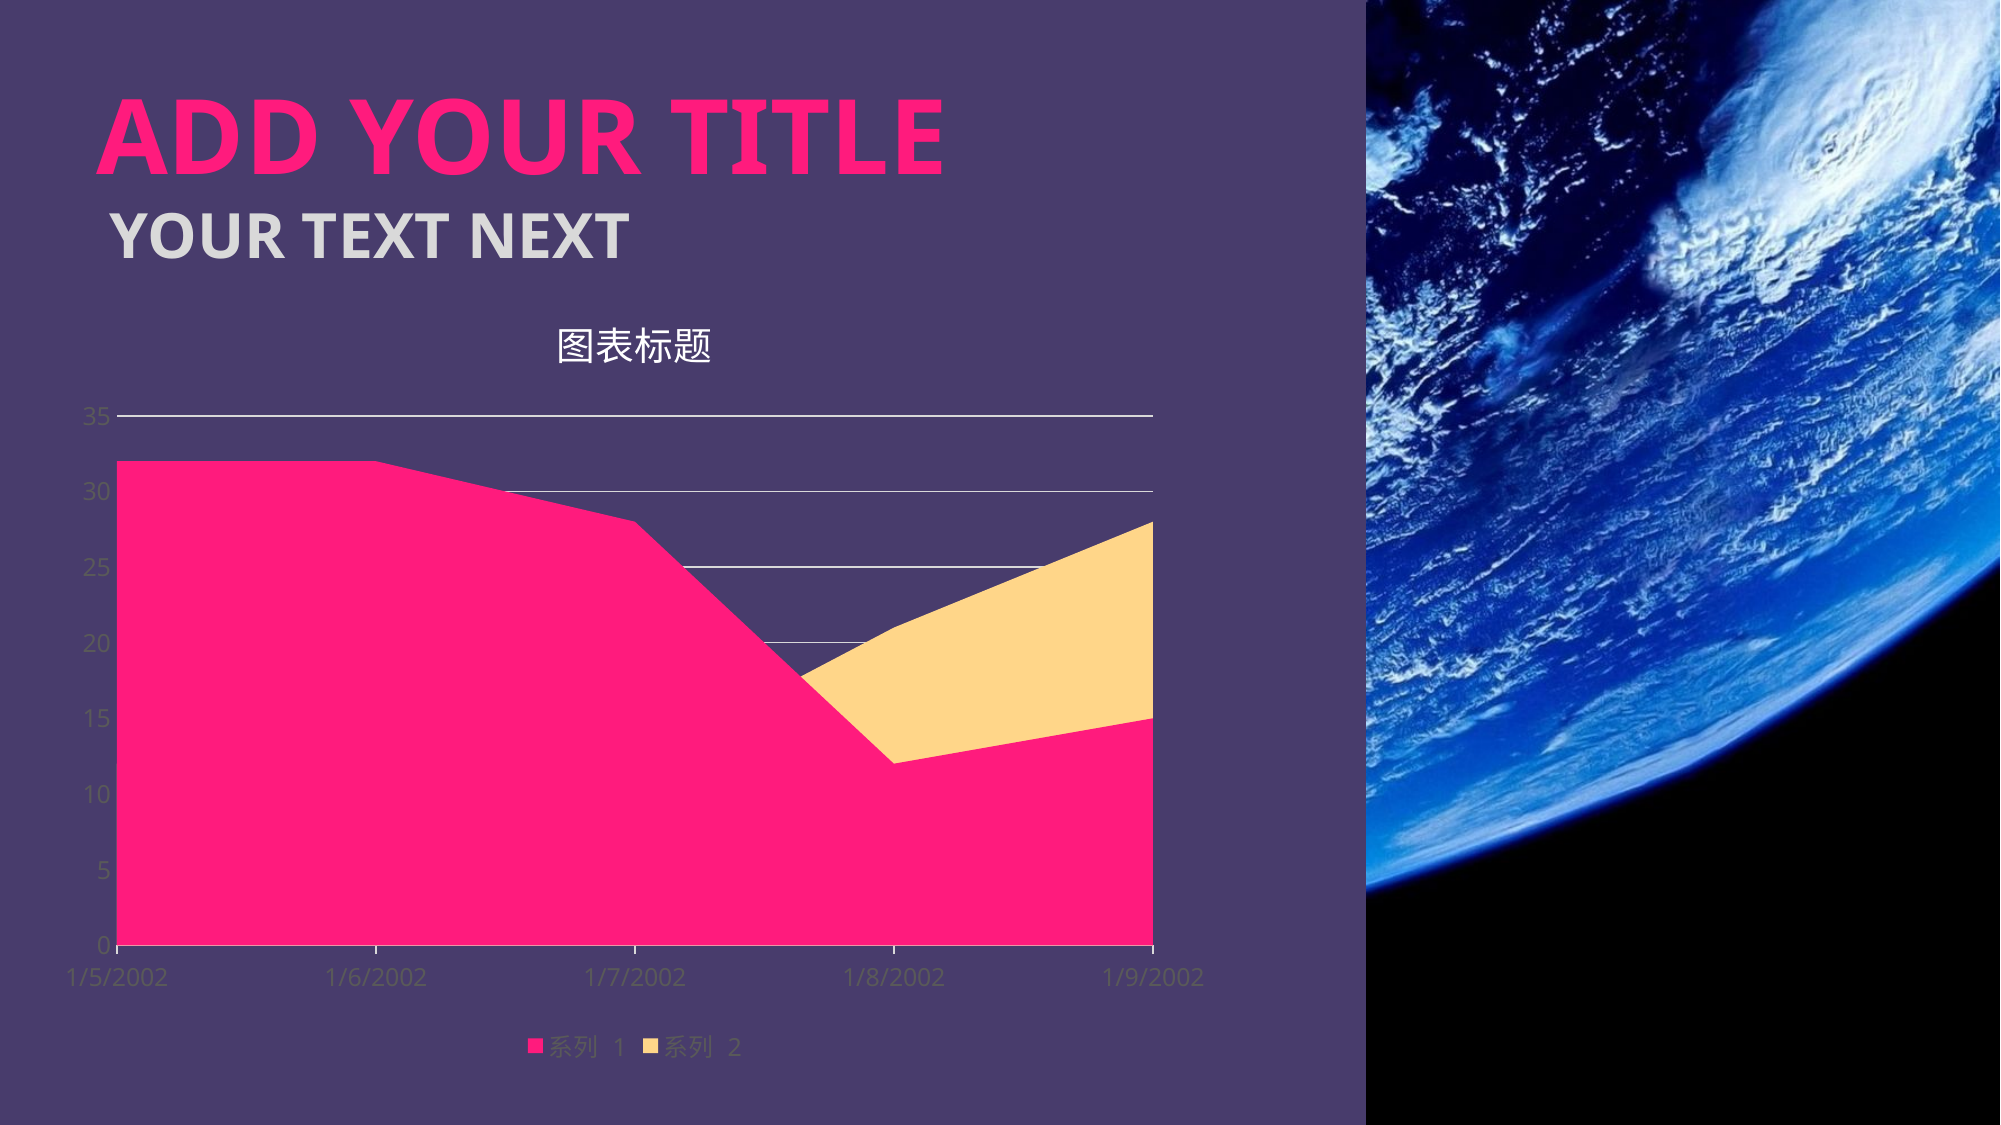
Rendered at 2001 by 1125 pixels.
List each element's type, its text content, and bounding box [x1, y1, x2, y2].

text_box ADD YOUR TITLE [81, 62, 964, 203]
picture [1366, 0, 2000, 1125]
text_box YOUR TEXT NEXT [94, 188, 646, 279]
chart [41, 279, 1229, 1071]
